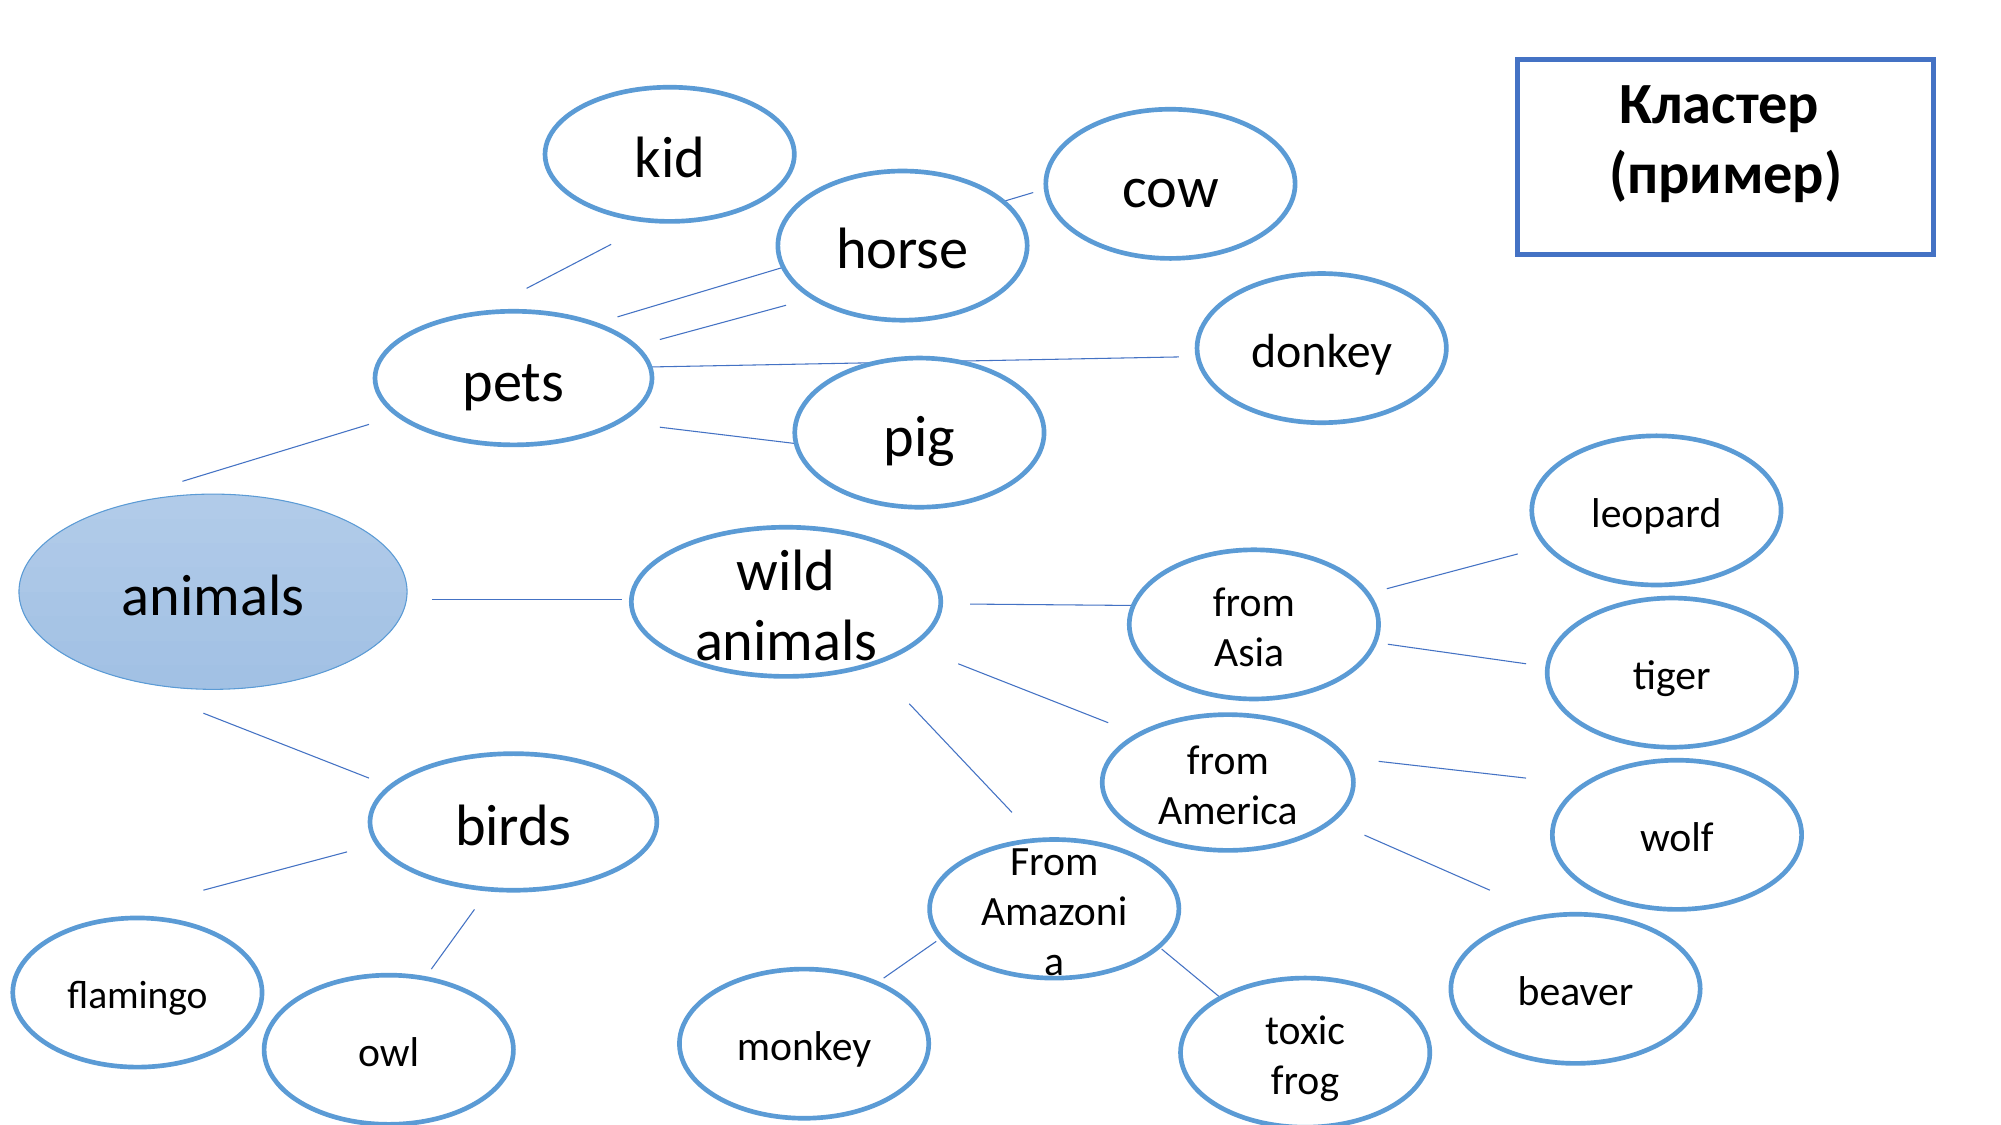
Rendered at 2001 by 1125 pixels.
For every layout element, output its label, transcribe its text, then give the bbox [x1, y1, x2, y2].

text_box leopard [1530, 434, 1783, 587]
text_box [958, 663, 1109, 723]
text_box from Asia [1128, 548, 1380, 701]
text_box tiger [1546, 597, 1798, 749]
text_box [431, 909, 475, 970]
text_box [1387, 644, 1526, 664]
text_box owl [263, 974, 515, 1125]
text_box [526, 244, 612, 289]
text_box horse [813, 169, 992, 192]
text_box wolf [1551, 759, 1803, 911]
text_box donkey [1196, 272, 1448, 424]
text_box animals [18, 493, 408, 690]
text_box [883, 941, 937, 979]
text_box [659, 305, 786, 340]
text_box beaver [1449, 913, 1702, 1065]
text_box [1364, 835, 1490, 891]
text_box From Amazonia [928, 838, 1180, 980]
text_box pig [794, 367, 1046, 509]
text_box cow [1044, 108, 1297, 260]
text_box wild animals [630, 526, 942, 678]
text_box pets [373, 310, 654, 446]
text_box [909, 703, 1012, 813]
text_box horse [861, 317, 945, 322]
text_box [1161, 949, 1225, 1002]
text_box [659, 427, 807, 445]
text_box Кластер (пример) [1517, 59, 1935, 256]
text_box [1378, 761, 1526, 779]
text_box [203, 851, 348, 891]
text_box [203, 713, 370, 779]
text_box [617, 192, 1034, 317]
text_box kid [543, 86, 796, 217]
text_box from America [1101, 713, 1355, 852]
text_box birds [368, 752, 658, 892]
text_box flamingo [11, 916, 264, 1069]
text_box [650, 356, 1179, 367]
text_box monkey [678, 968, 930, 1120]
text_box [1386, 553, 1518, 589]
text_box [182, 424, 370, 482]
text_box toxic frog [1179, 977, 1431, 1125]
